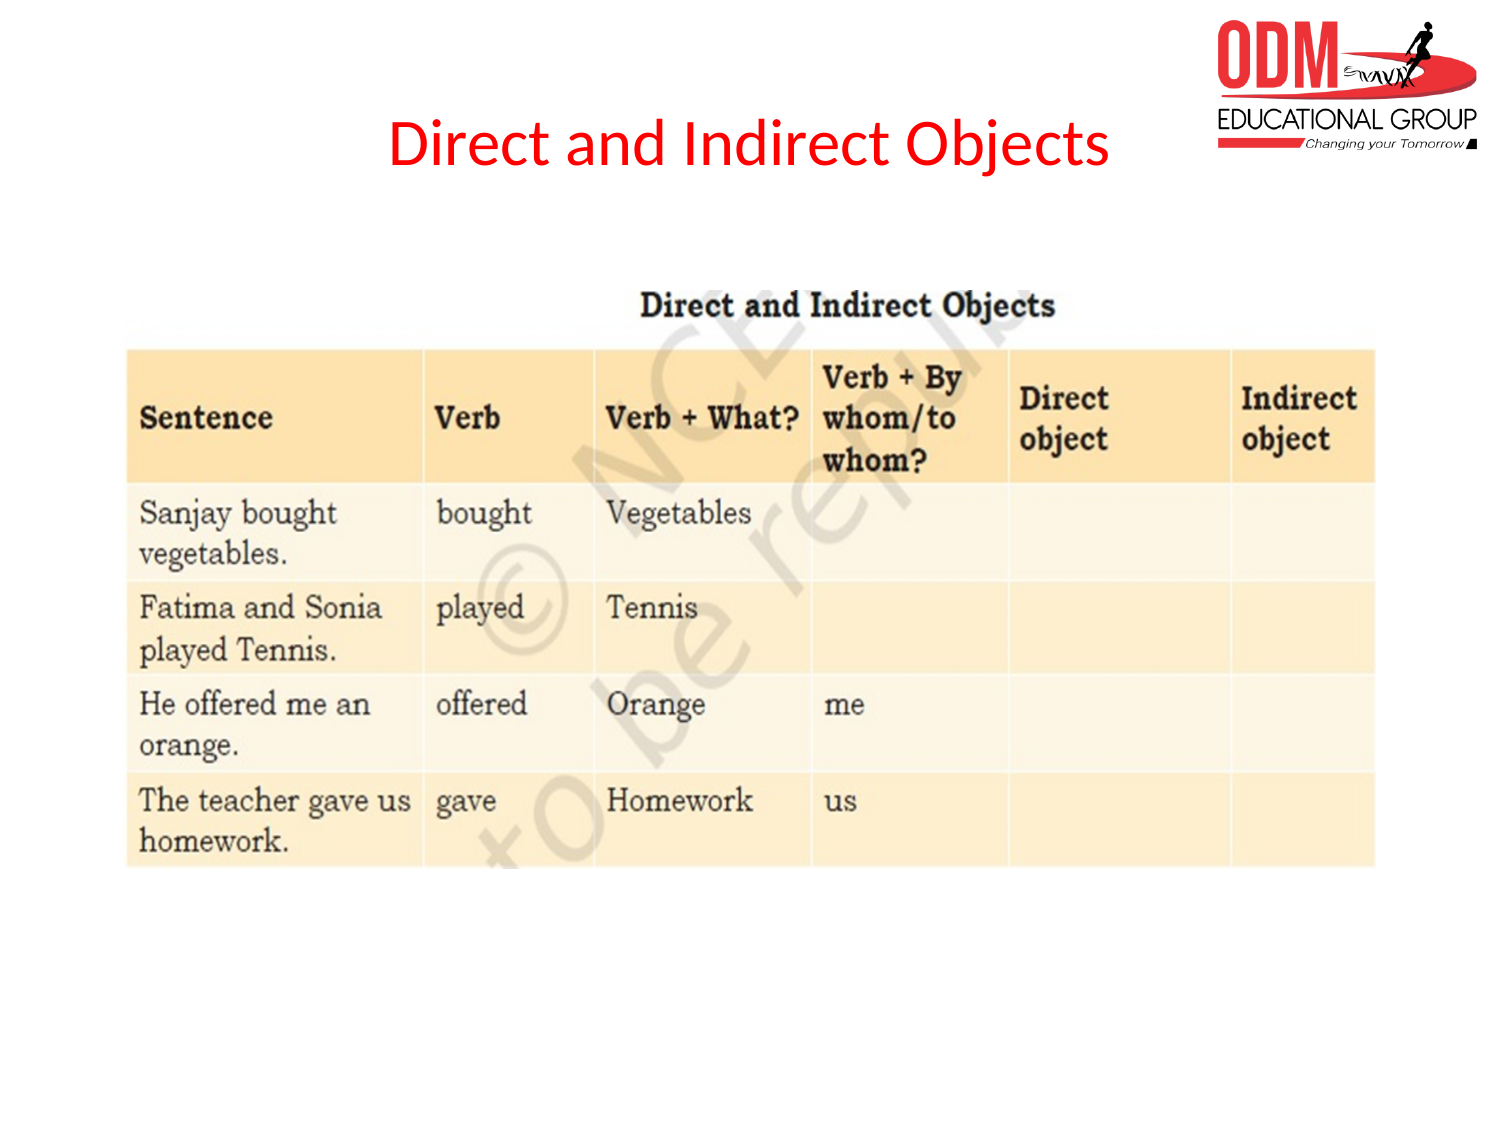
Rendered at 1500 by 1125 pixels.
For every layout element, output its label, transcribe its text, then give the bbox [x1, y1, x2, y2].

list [124, 290, 1376, 869]
picture [1217, 20, 1478, 150]
title Direct and Indirect Objects [75, 45, 1425, 233]
